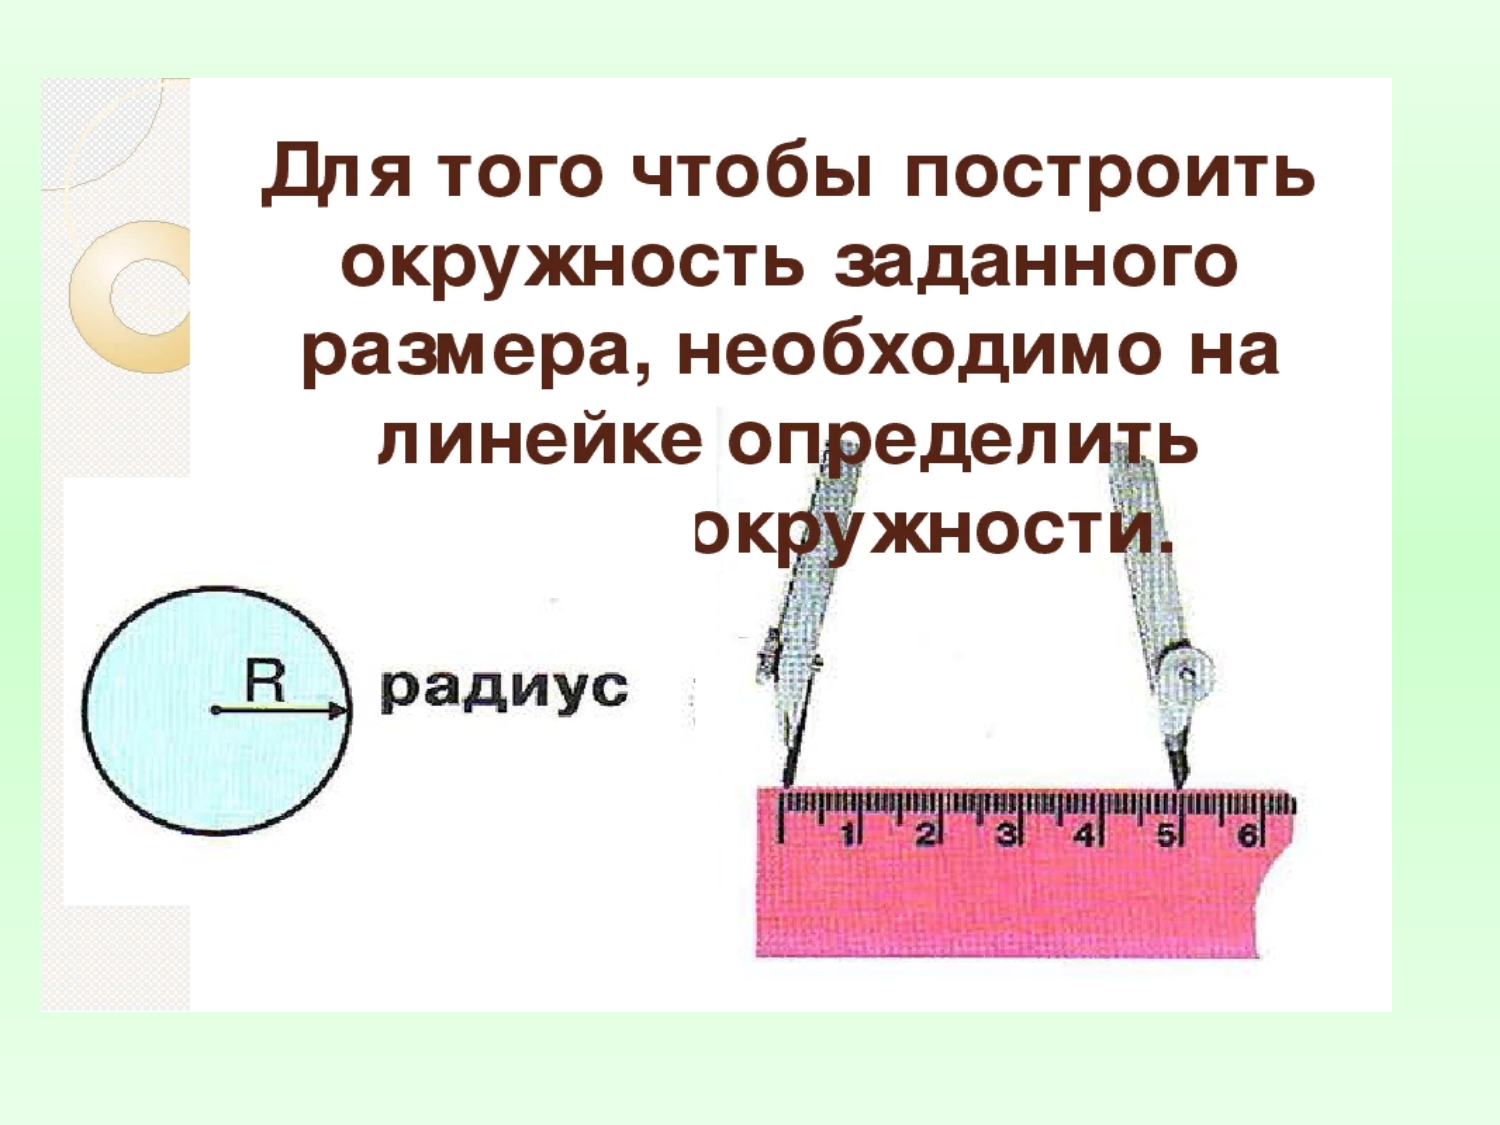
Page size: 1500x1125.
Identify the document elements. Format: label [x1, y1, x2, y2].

picture [40, 77, 1392, 1012]
